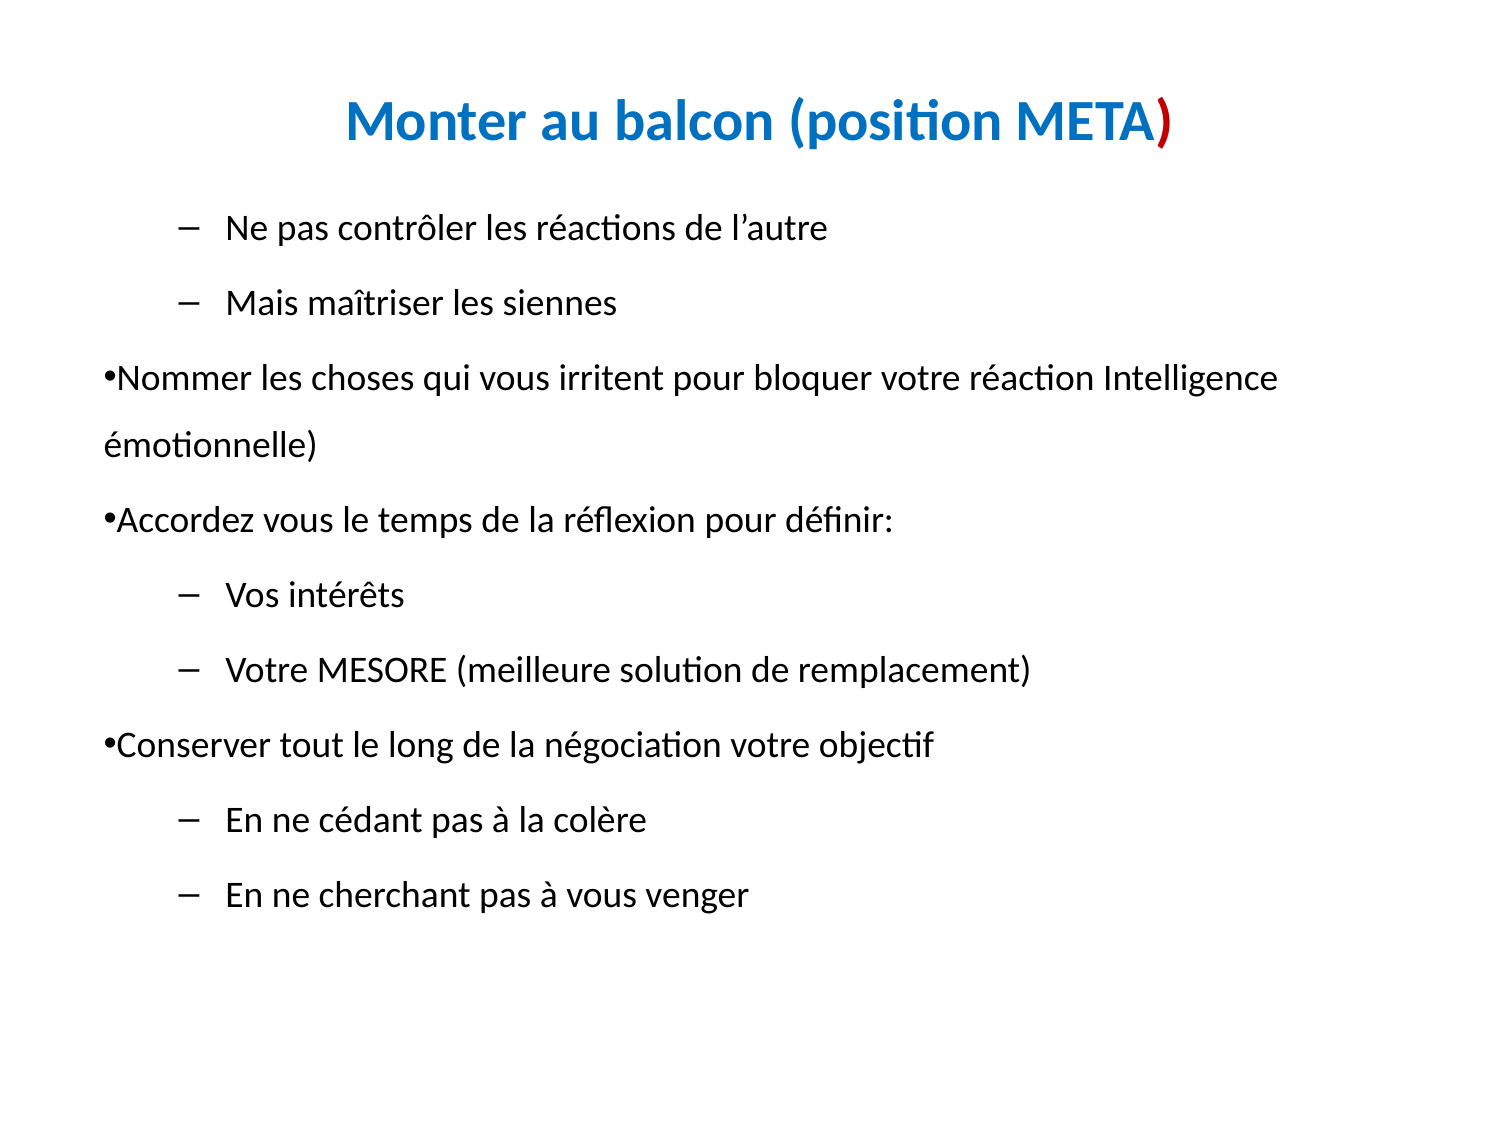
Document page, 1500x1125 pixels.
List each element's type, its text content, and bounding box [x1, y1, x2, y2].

list Ne pas contrôler les réactions de l’autre Mais maîtriser les siennes Nommer les choses qui vous irritent pour bloquer votre réaction Intelligence émotionnelle) Accordez vous le temps de la réflexion pour définir: Vos intérêts Votre MESORE (meilleure solution de remplacement) Conserver tout le long de la négociation votre objectif En ne cédant pas à la colère En ne cherchant pas à vous venger [88, 172, 1483, 953]
title Monter au balcon (position META) [135, 42, 1383, 172]
